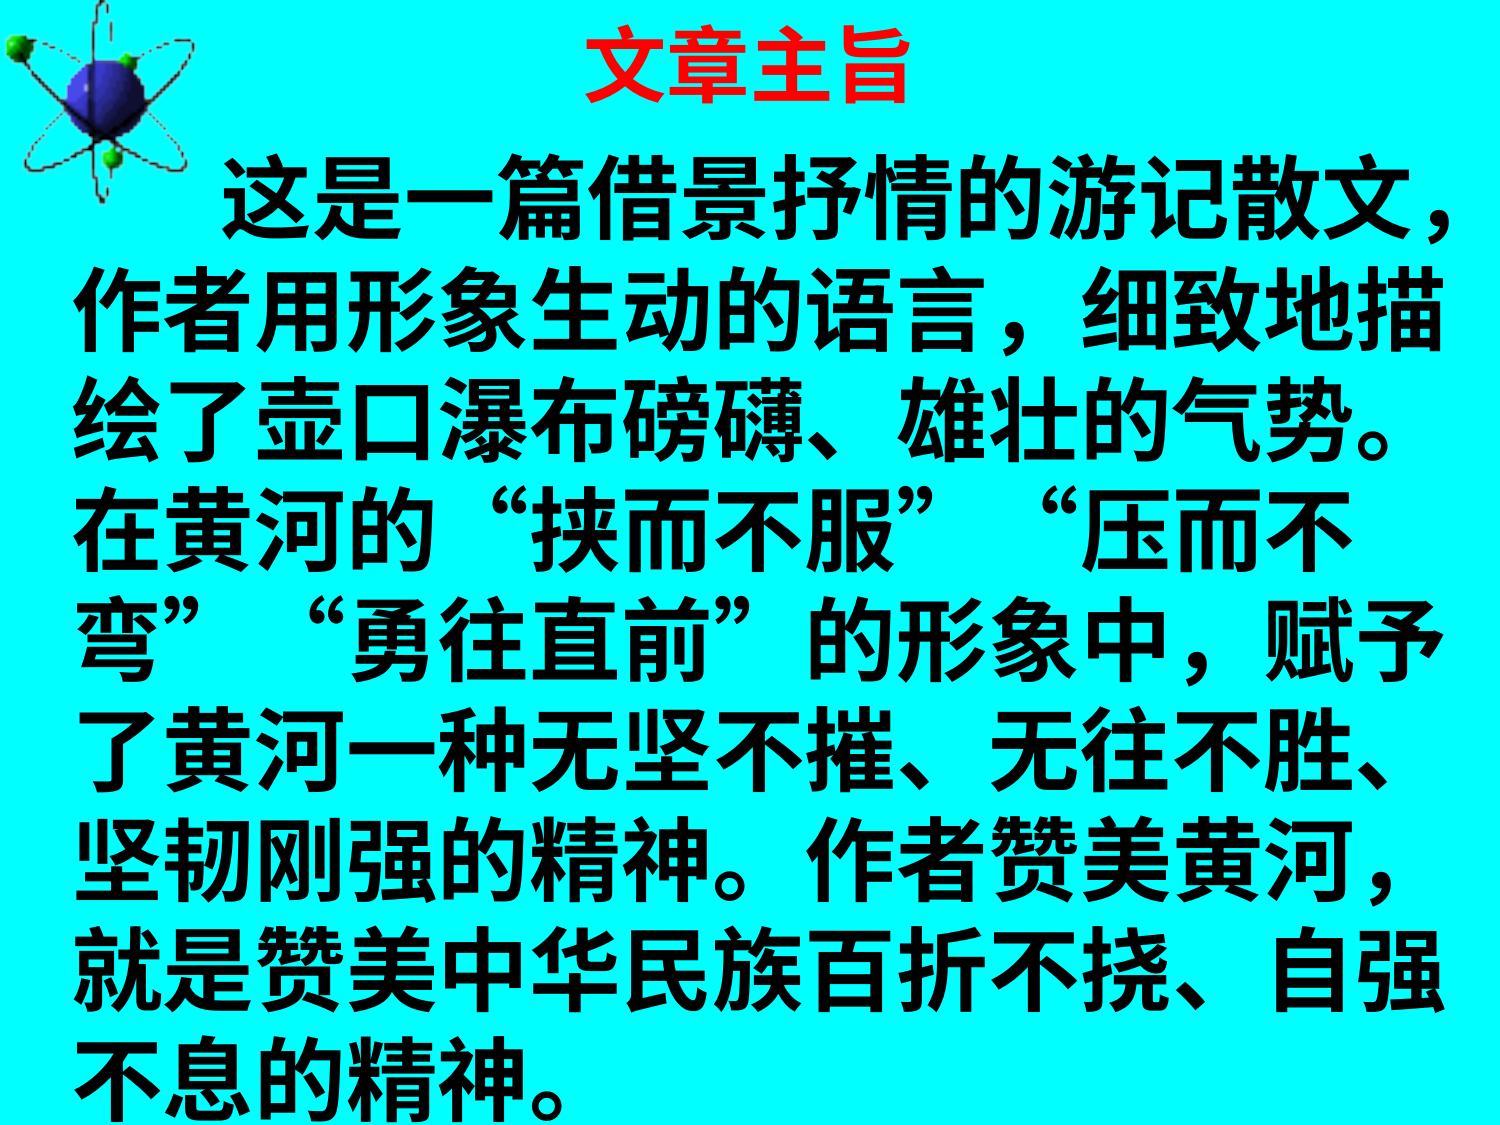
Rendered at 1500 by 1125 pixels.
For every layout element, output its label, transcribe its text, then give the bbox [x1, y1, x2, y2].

picture [0, 0, 214, 216]
list 这是一篇借景抒情的游记散文，作者用形象生动的语言，细致地描绘了壶口瀑布磅礴、雄壮的气势。在黄河的“挟而不服”“压而不弯”“勇往直前”的形象中，赋予了黄河一种无坚不摧、无往不胜、坚韧刚强的精神。作者赞美黄河，就是赞美中华民族百折不挠、自强不息的精神。 [0, 125, 1500, 1125]
title 文章主旨 [214, 0, 1426, 125]
